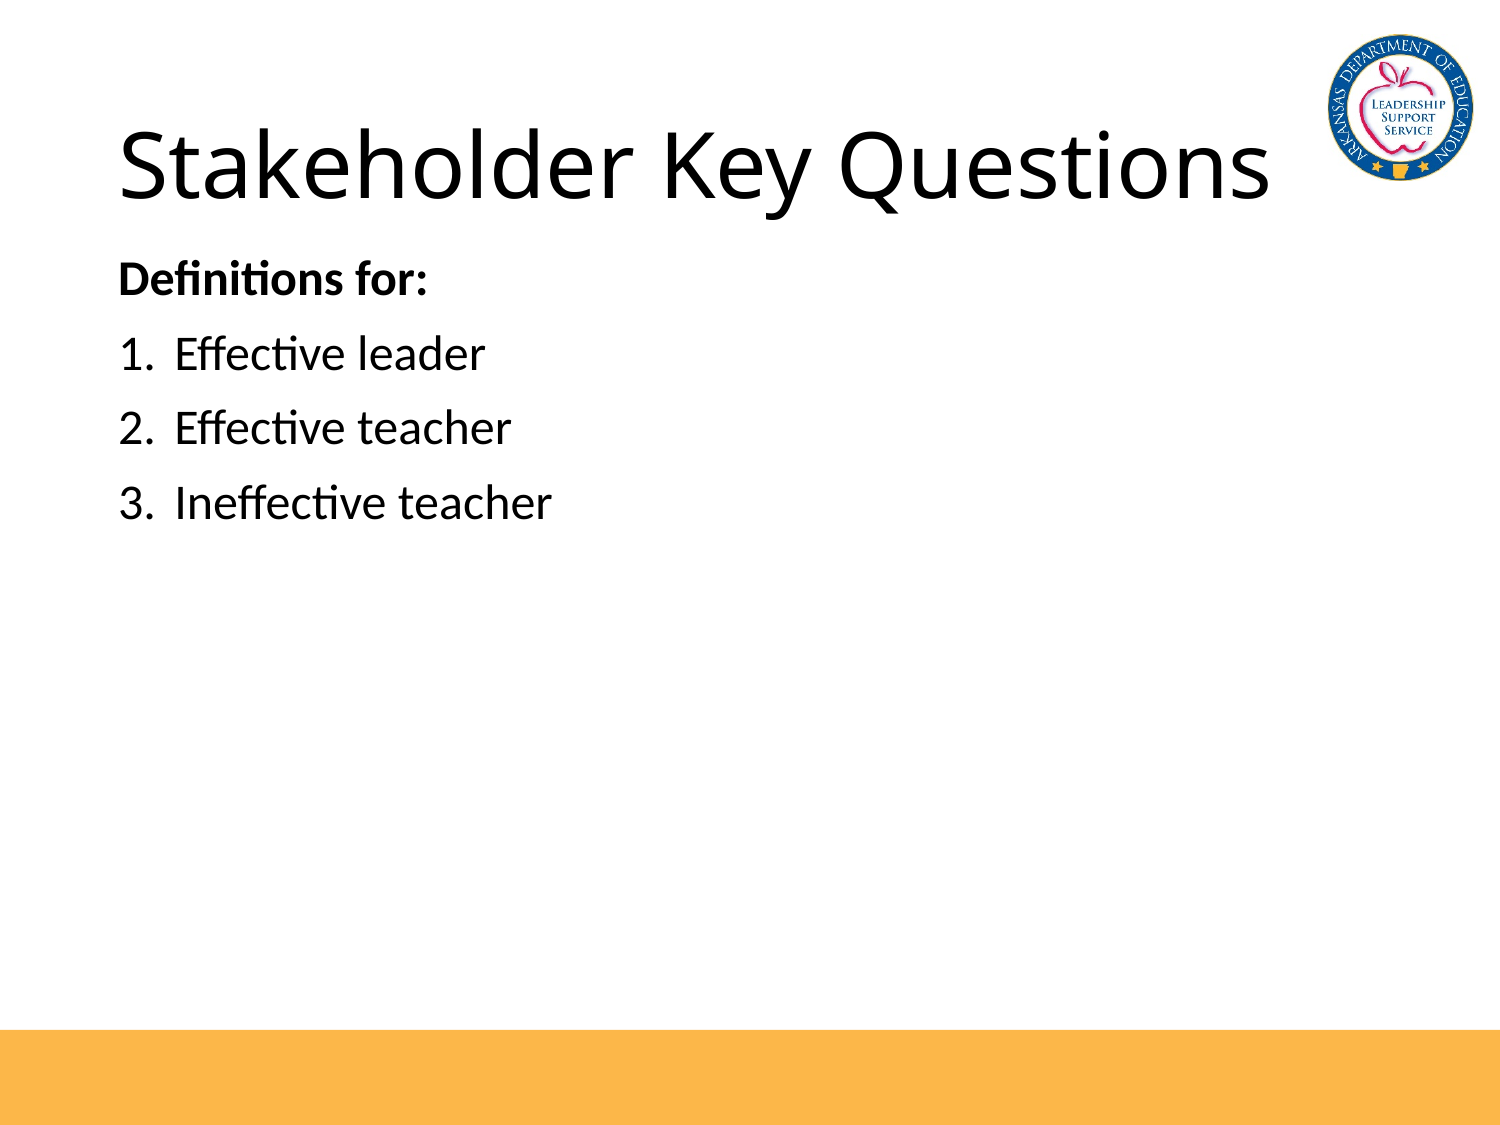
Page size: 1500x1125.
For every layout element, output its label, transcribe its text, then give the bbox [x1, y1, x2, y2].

title Stakeholder Key Questions [103, 59, 1397, 244]
picture [1327, 34, 1478, 181]
list Definitions for: Effective leader Effective teacher Ineffective teacher [103, 244, 1419, 941]
